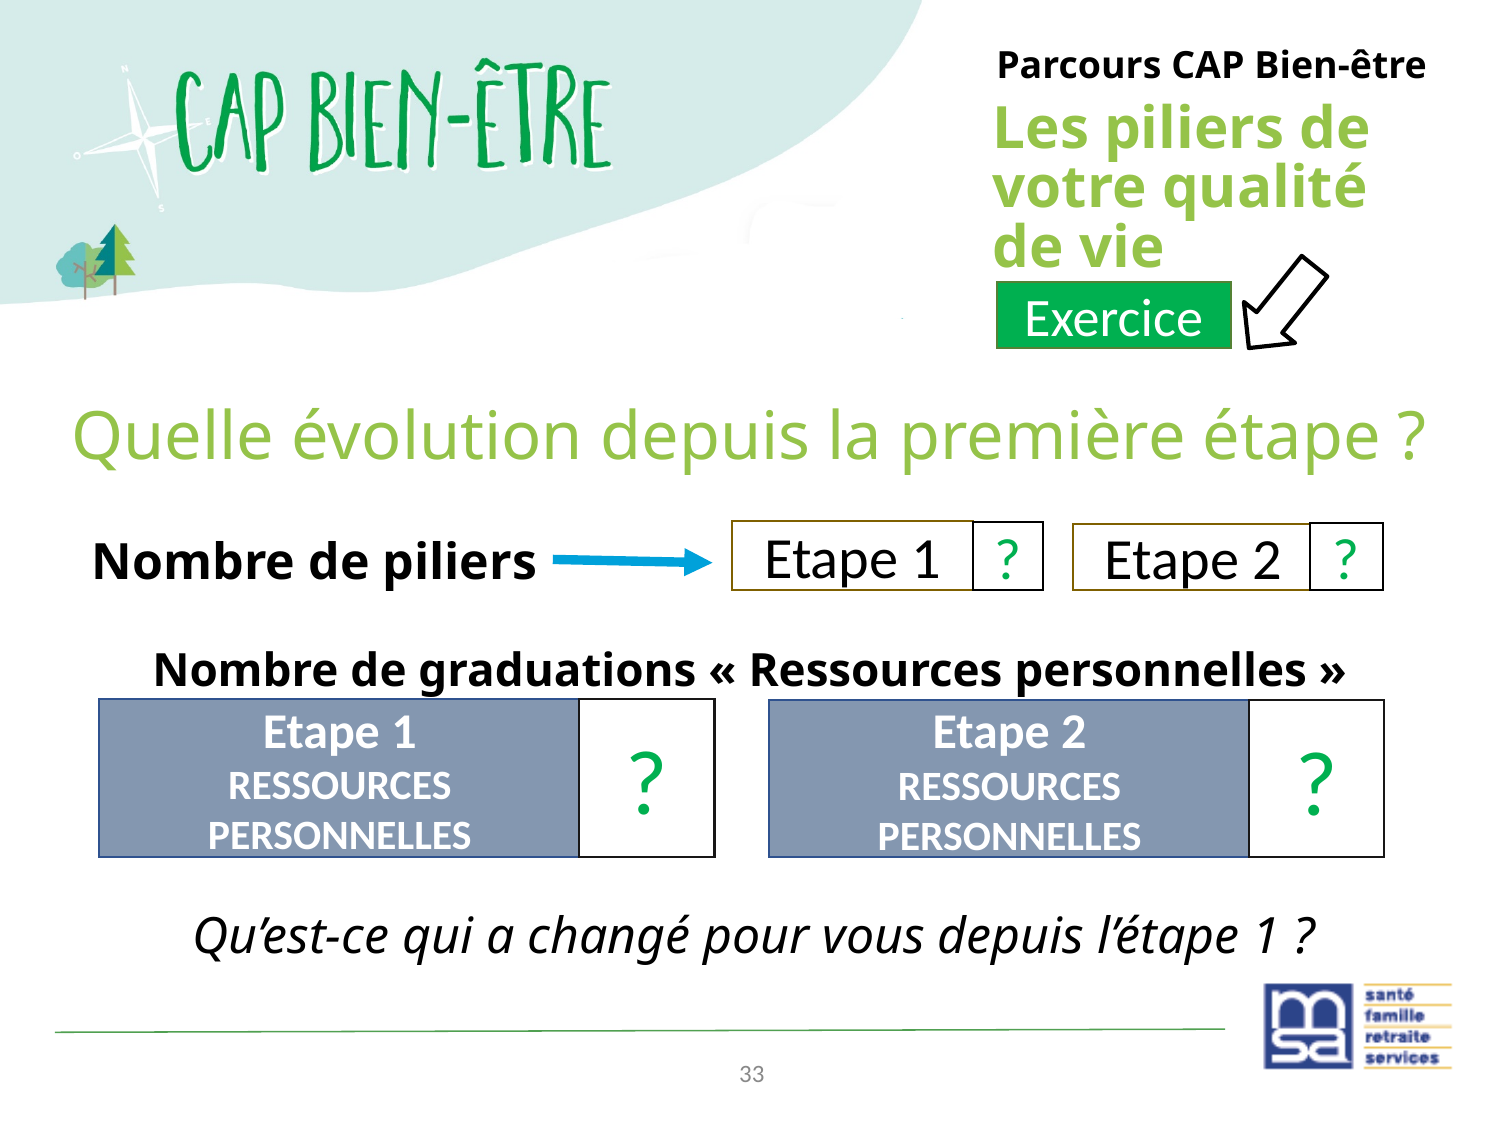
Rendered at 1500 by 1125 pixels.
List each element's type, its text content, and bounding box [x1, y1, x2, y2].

text_box Quelle évolution depuis la première étape ? [0, 385, 1500, 480]
text_box Etape 1 RESSOURCES PERSONNELLES [98, 699, 579, 857]
text_box Parcours CAP Bien-être [968, 34, 1455, 94]
text_box ? [973, 521, 1043, 590]
text_box Exercice [996, 281, 1231, 348]
text_box Nombre de piliers [76, 522, 553, 597]
picture [0, 0, 941, 320]
text_box ? [1309, 523, 1384, 590]
text_box Les piliers de votre qualité de vie [968, 108, 1396, 272]
text_box ? [1248, 699, 1385, 858]
text_box Nombre de graduations « Ressources personnelles » [0, 633, 1500, 703]
text_box Etape 2 [1072, 523, 1309, 590]
text_box ? [579, 699, 715, 857]
text_box Etape 2 RESSOURCES PERSONNELLES [768, 699, 1248, 858]
picture [1250, 929, 1476, 1125]
text_box – 33 [560, 1028, 1245, 1042]
text_box [1241, 253, 1330, 351]
text_box Qu’est-ce qui a changé pour vous depuis l’étape 1 ? [3, 896, 1500, 971]
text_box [552, 559, 713, 563]
text_box Etape 1 [732, 521, 973, 590]
text_box 33 [54, 1042, 1245, 1103]
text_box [54, 1028, 1226, 1033]
